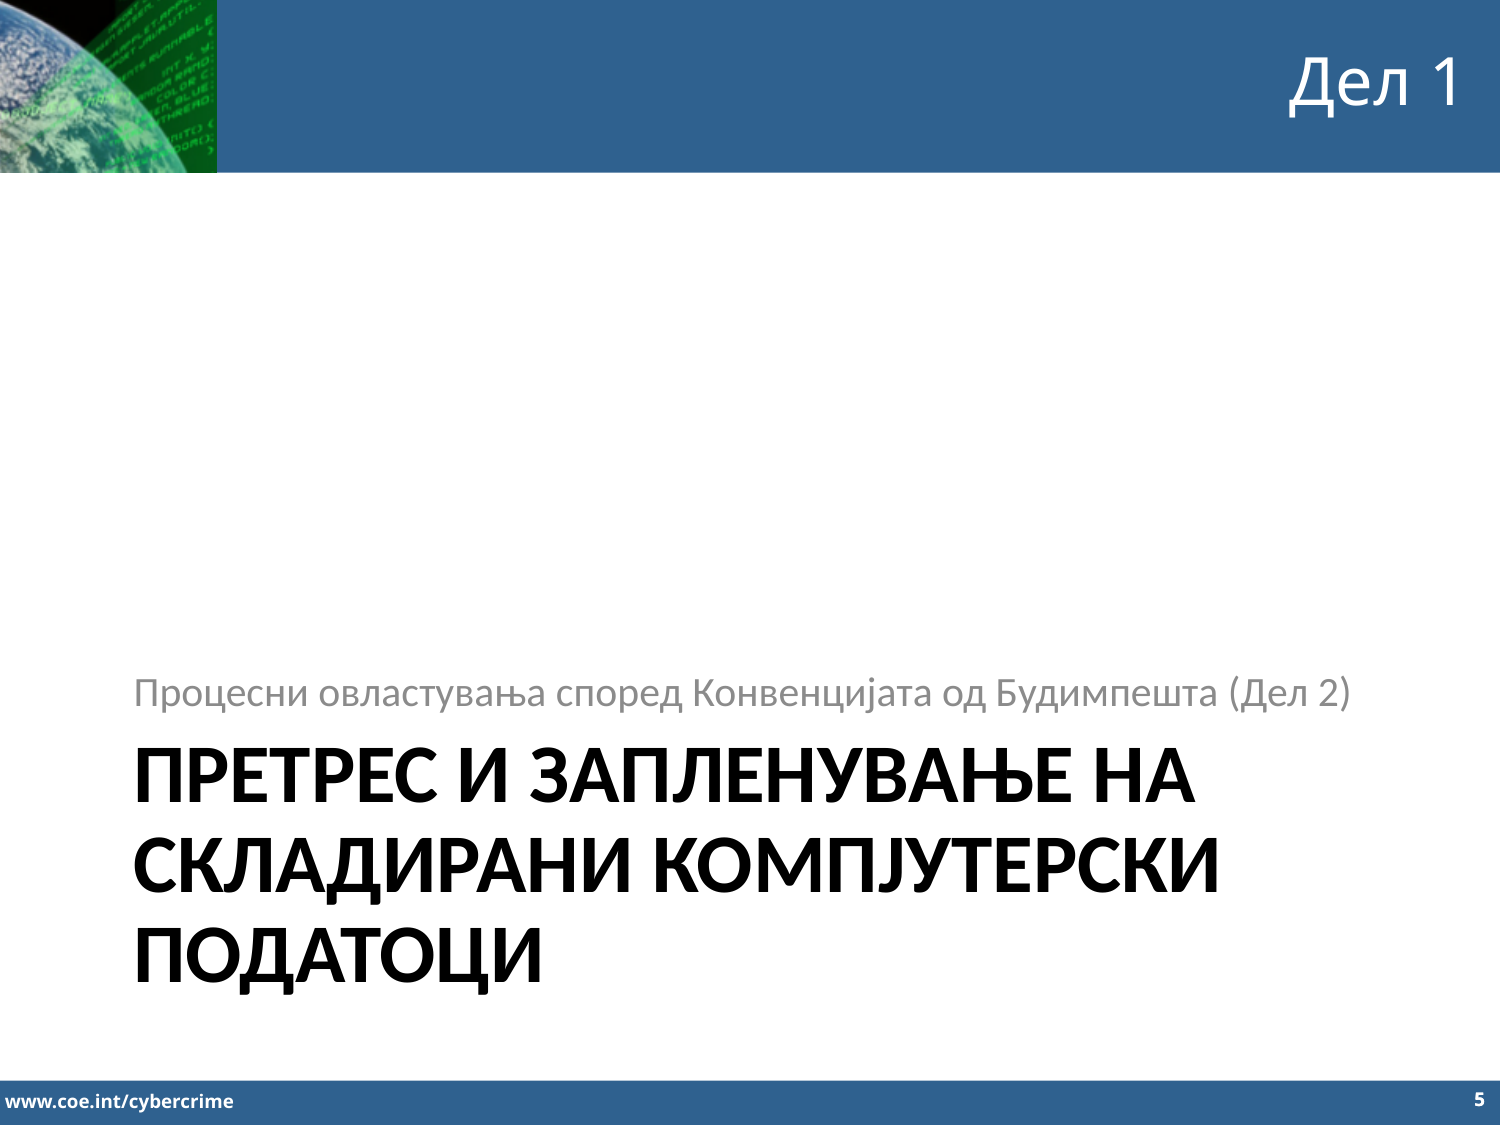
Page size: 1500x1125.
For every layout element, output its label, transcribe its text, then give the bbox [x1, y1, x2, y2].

text_box Дел 1 [230, 31, 1483, 126]
picture [0, 0, 217, 173]
list Процесни овластувања според Конвенцијата од Будимпешта (Дел 2) [118, 476, 1394, 723]
title Претрес и запленување на складирани компјутерски податоци [118, 723, 1394, 947]
